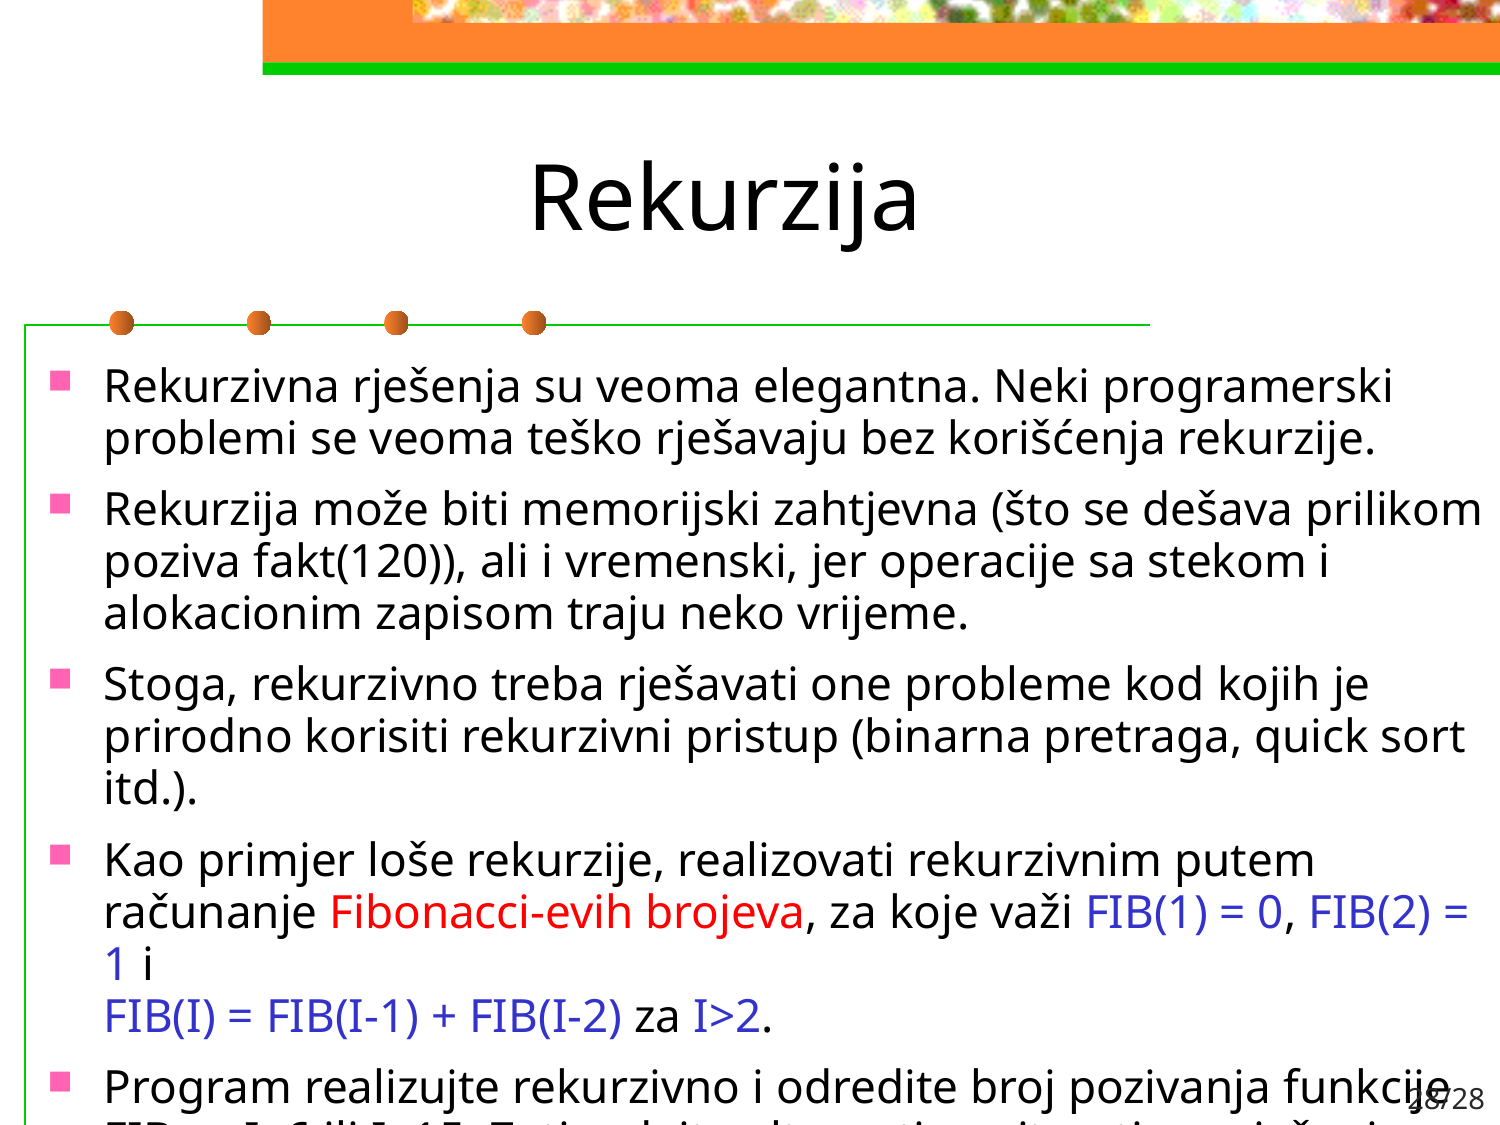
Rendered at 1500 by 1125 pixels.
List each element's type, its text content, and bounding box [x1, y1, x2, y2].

picture [412, 0, 1500, 23]
list Rekurzivna rješenja su veoma elegantna. Neki programerski problemi se veoma teško rješavaju bez korišćenja rekurzije. Rekurzija može biti memorijski zahtjevna (što se dešava prilikom poziva fakt(120)), ali i vremenski, jer operacije sa stekom i alokacionim zapisom traju neko vrijeme. Stoga, rekurzivno treba rješavati one probleme kod kojih je prirodno korisiti rekurzivni pristup (binarna pretraga, quick sort itd.). Kao primjer loše rekurzije, realizovati rekurzivnim putem računanje Fibonacci-evih brojeva, za koje važi FIB(1) = 0, FIB(2) = 1 i FIB(I) = FIB(I-1) + FIB(I-2) za I>2. Program realizujte rekurzivno i odredite broj pozivanja funkcije FIB za I=6 ili I=15. Zatim dajte alternativno iterativno rješenje. [32, 352, 1500, 1074]
title Rekurzija [87, 99, 1363, 288]
text_box 28/28 [1374, 1072, 1500, 1123]
